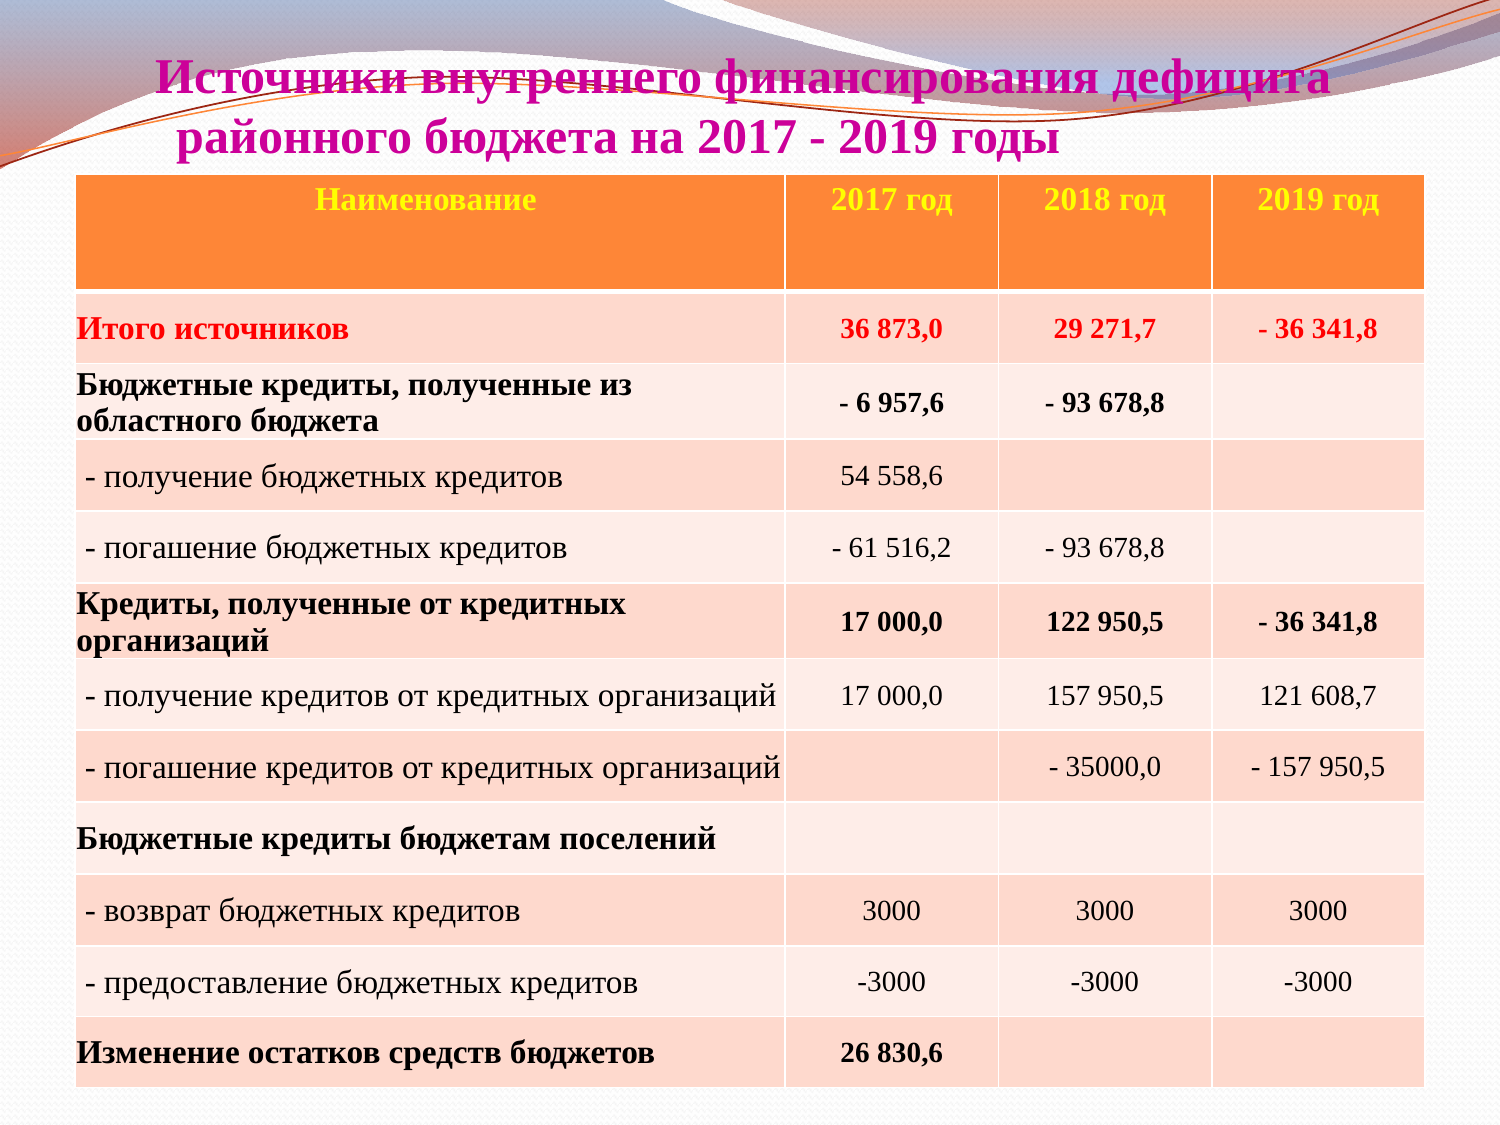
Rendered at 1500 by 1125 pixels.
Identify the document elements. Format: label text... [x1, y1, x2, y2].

table_cell - получение бюджетных кредитов [76, 440, 784, 510]
table_cell 3000 [786, 875, 998, 945]
table_cell [999, 1017, 1211, 1087]
table_header Наименование [76, 175, 784, 289]
table_cell [786, 803, 998, 873]
table_cell - 93 678,8 [999, 512, 1211, 582]
table_cell 17 000,0 [786, 659, 998, 729]
table_cell 3000 [999, 875, 1211, 945]
table_cell - 93 678,8 [999, 364, 1211, 438]
table_header 2017 год [786, 175, 998, 289]
table_cell [1213, 440, 1424, 510]
table_cell - 35000,0 [999, 731, 1211, 801]
table_cell Бюджетные кредиты бюджетам поселений [76, 803, 784, 873]
table_cell [1213, 803, 1424, 873]
table_cell 17 000,0 [786, 584, 998, 658]
table_cell - возврат бюджетных кредитов [76, 875, 784, 945]
table_cell 29 271,7 [999, 294, 1211, 363]
table_cell 3000 [1213, 875, 1424, 945]
table_cell 121 608,7 [1213, 659, 1424, 729]
table_cell [999, 440, 1211, 510]
table_cell 157 950,5 [999, 659, 1211, 729]
table_cell - погашение бюджетных кредитов [76, 512, 784, 582]
table_cell [1213, 364, 1424, 438]
table_cell - предоставление бюджетных кредитов [76, 947, 784, 1016]
table_cell [1213, 512, 1424, 582]
table_cell 26 830,6 [786, 1017, 998, 1087]
table_cell Изменение остатков средств бюджетов [76, 1017, 784, 1087]
table_cell -3000 [999, 947, 1211, 1016]
table_cell Итого источников [76, 294, 784, 363]
table_header 2018 год [999, 175, 1211, 289]
table_cell Кредиты, полученные от кредитных организаций [76, 584, 784, 658]
table_cell 54 558,6 [786, 440, 998, 510]
table_cell [1213, 1017, 1424, 1087]
table_cell - 61 516,2 [786, 512, 998, 582]
table_cell -3000 [786, 947, 998, 1016]
table_cell [999, 803, 1211, 873]
table_cell 36 873,0 [786, 294, 998, 363]
table_cell 122 950,5 [999, 584, 1211, 658]
table_cell - 6 957,6 [786, 364, 998, 438]
table_cell - 36 341,8 [1213, 294, 1424, 363]
table_cell Бюджетные кредиты, полученные из областного бюджета [76, 364, 784, 438]
table_cell [786, 731, 998, 801]
table_header 2019 год [1213, 175, 1424, 289]
title Источники внутреннего финансирования дефицита районного бюджета на 2017 - 2019 годы [75, 35, 1425, 164]
table_cell -3000 [1213, 947, 1424, 1016]
table_cell - 157 950,5 [1213, 731, 1424, 801]
table_cell - погашение кредитов от кредитных организаций [76, 731, 784, 801]
table_cell - получение кредитов от кредитных организаций [76, 659, 784, 729]
table_cell - 36 341,8 [1213, 584, 1424, 658]
